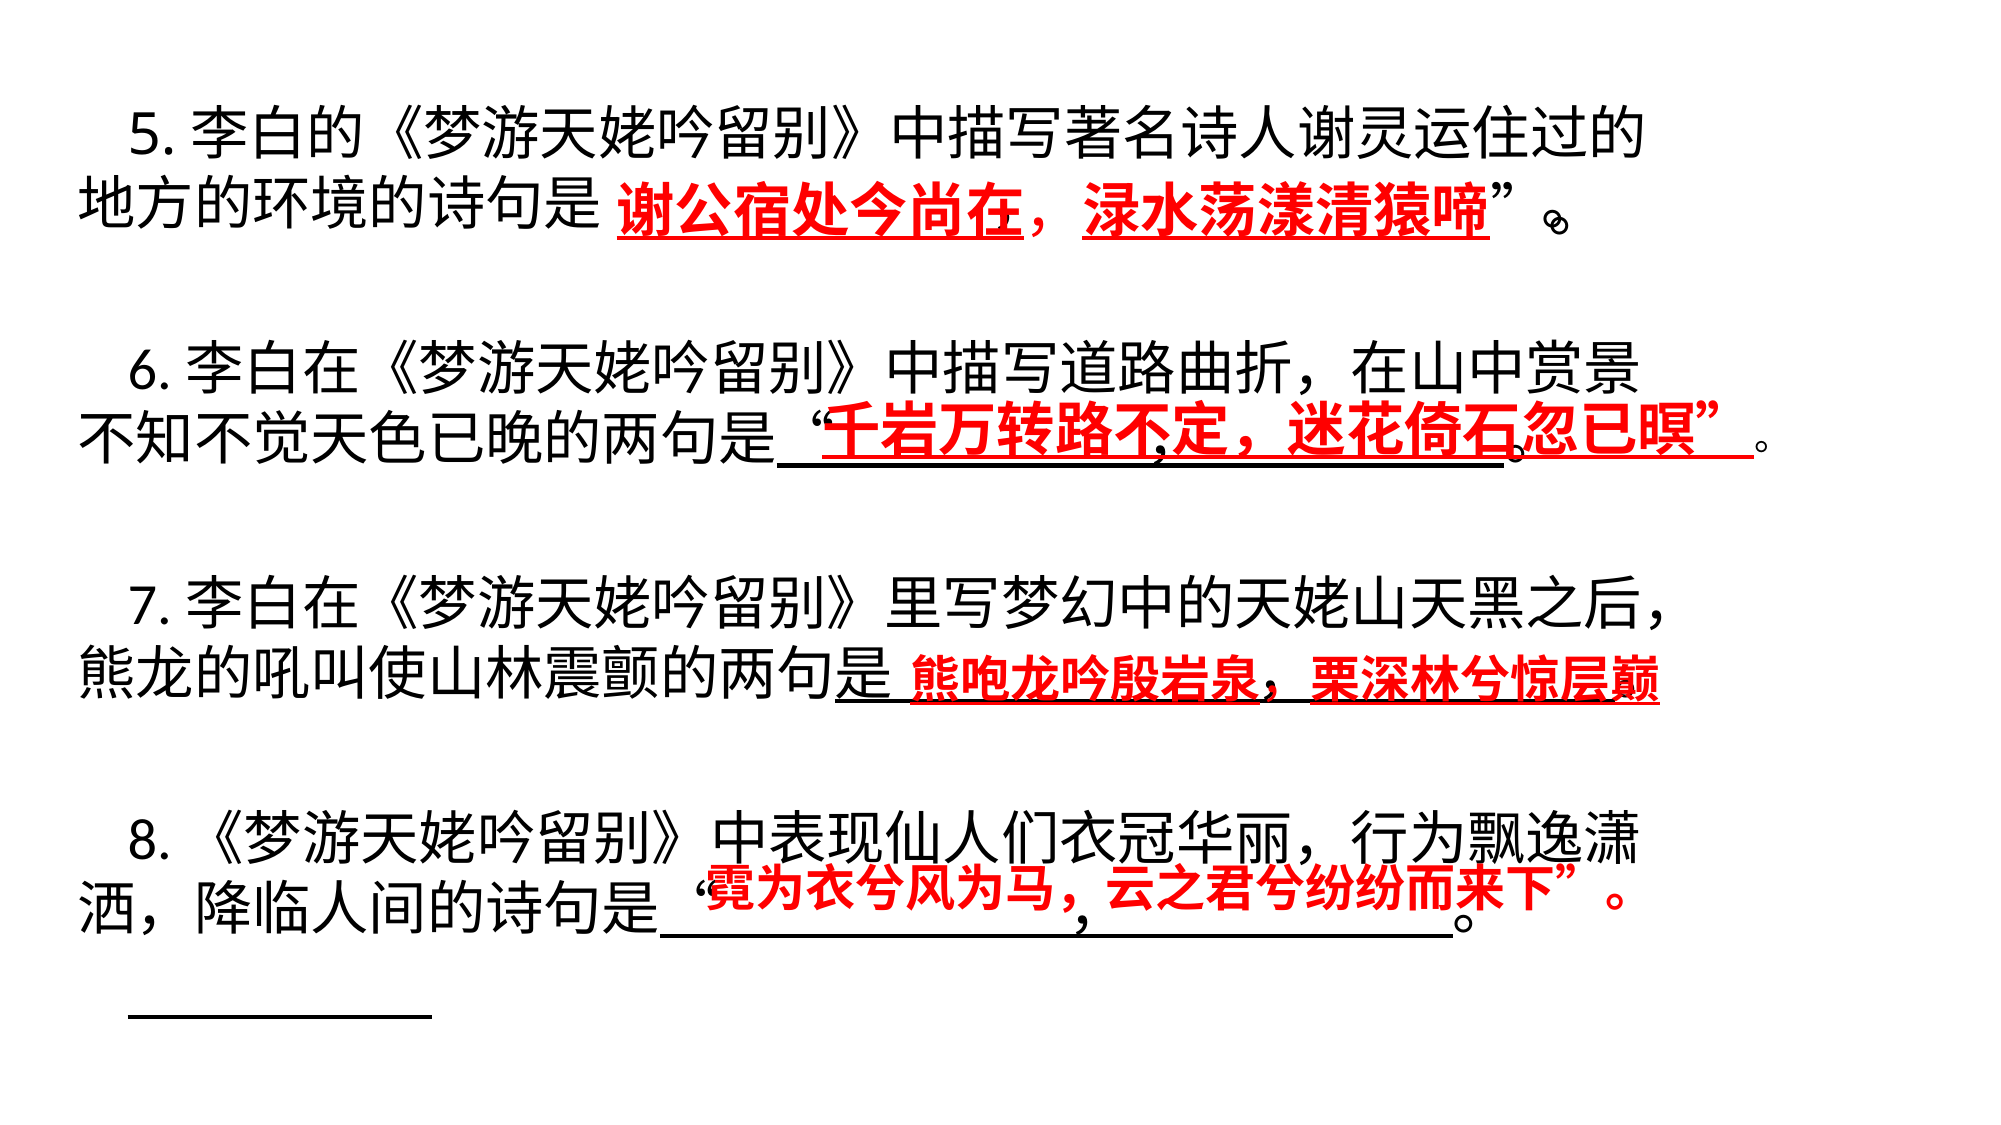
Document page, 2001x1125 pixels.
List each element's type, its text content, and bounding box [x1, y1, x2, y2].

text_box 谢公宿处今尚在，渌水荡漾清猿啼”。 [601, 165, 1602, 251]
text_box 霓为衣兮风为马，云之君兮纷纷而来下”。 [690, 849, 1691, 924]
text_box 熊咆龙吟殷岩泉，栗深林兮惊层巅 [895, 640, 1896, 716]
text_box 5.李白的《梦游天姥吟留别》中描写著名诗人谢灵运住过的地方的环境的诗句是 ， 。 6.李白在《梦游天姥吟留别》中描写道路曲折，在山中赏景不知不觉天色已晚的两句是“ ， 。 7.李白在《梦游天姥吟留别》里写梦幻中的天姥山天黑之后，熊龙的吼叫使山林震颤的两句是 ， 。 8.《梦游天姥吟留别》中表现仙人们衣冠华丽，行为飘逸潇洒，降临人间的诗句是“ ， 。 [62, 88, 1691, 1031]
text_box 千岩万转路不定，迷花倚石忽已暝”。 [807, 384, 1808, 470]
